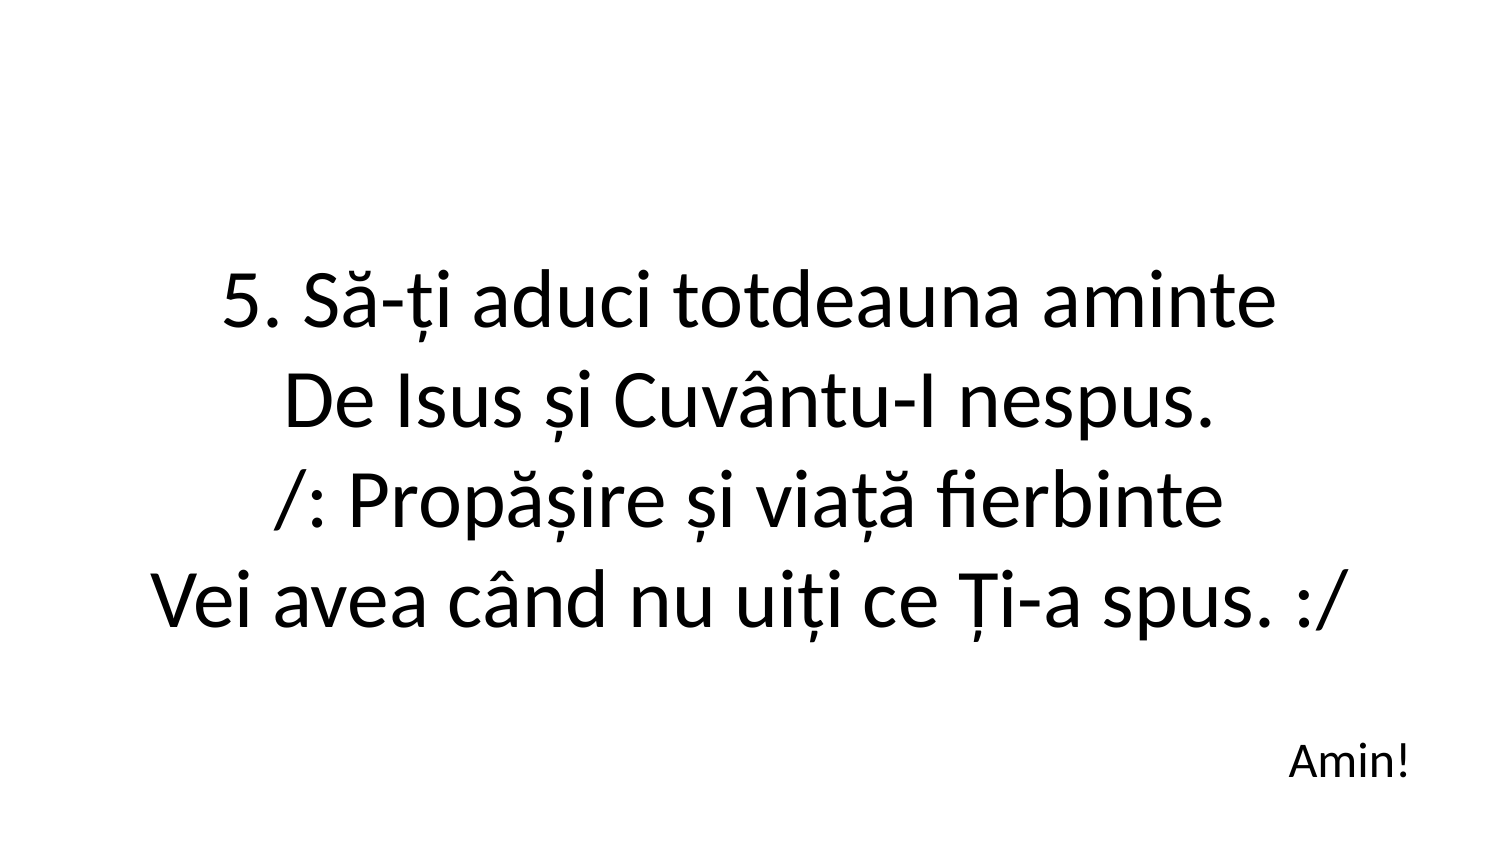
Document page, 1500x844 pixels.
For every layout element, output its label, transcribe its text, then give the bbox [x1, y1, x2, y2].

text_box 5. Să-ți aduci totdeauna aminte De Isus și Cuvântu-I nespus. /: Propășire și viață fierbinte Vei avea când nu uiți ce Ți-a spus. :/ [135, 192, 1365, 652]
text_box Amin! [1273, 674, 1427, 795]
